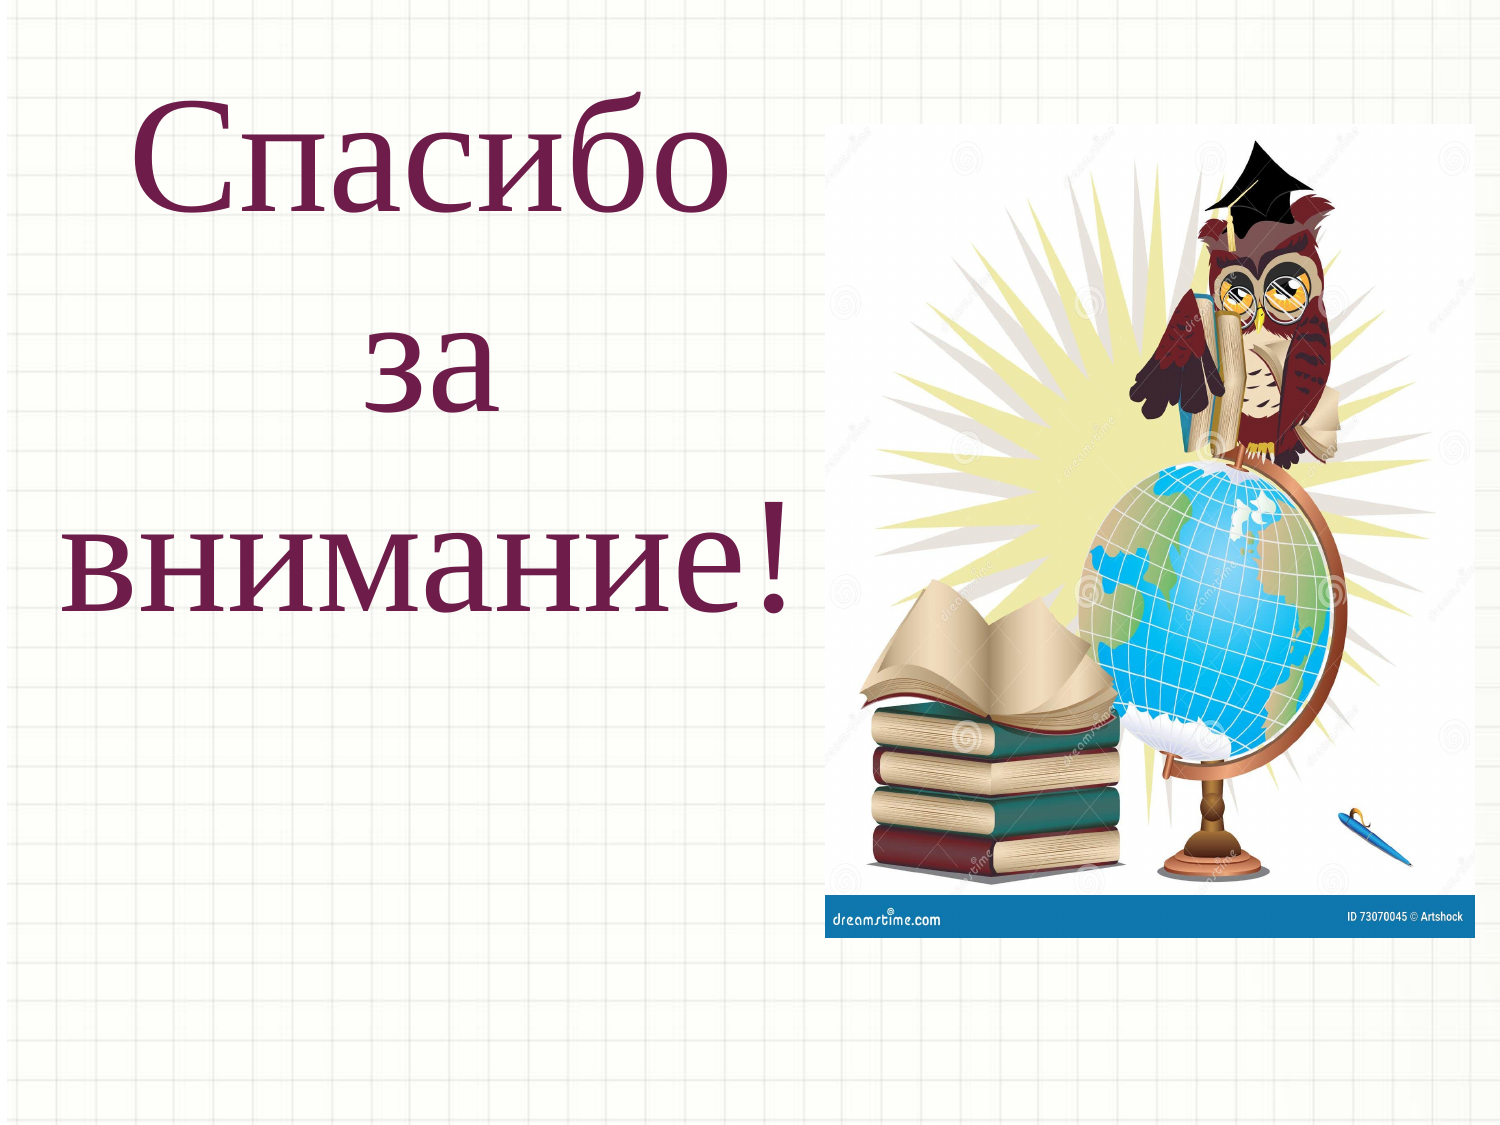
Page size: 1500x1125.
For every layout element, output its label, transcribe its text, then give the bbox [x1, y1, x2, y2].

picture [7, 0, 1500, 1125]
text_box Спасибо за внимание! [37, 37, 825, 653]
